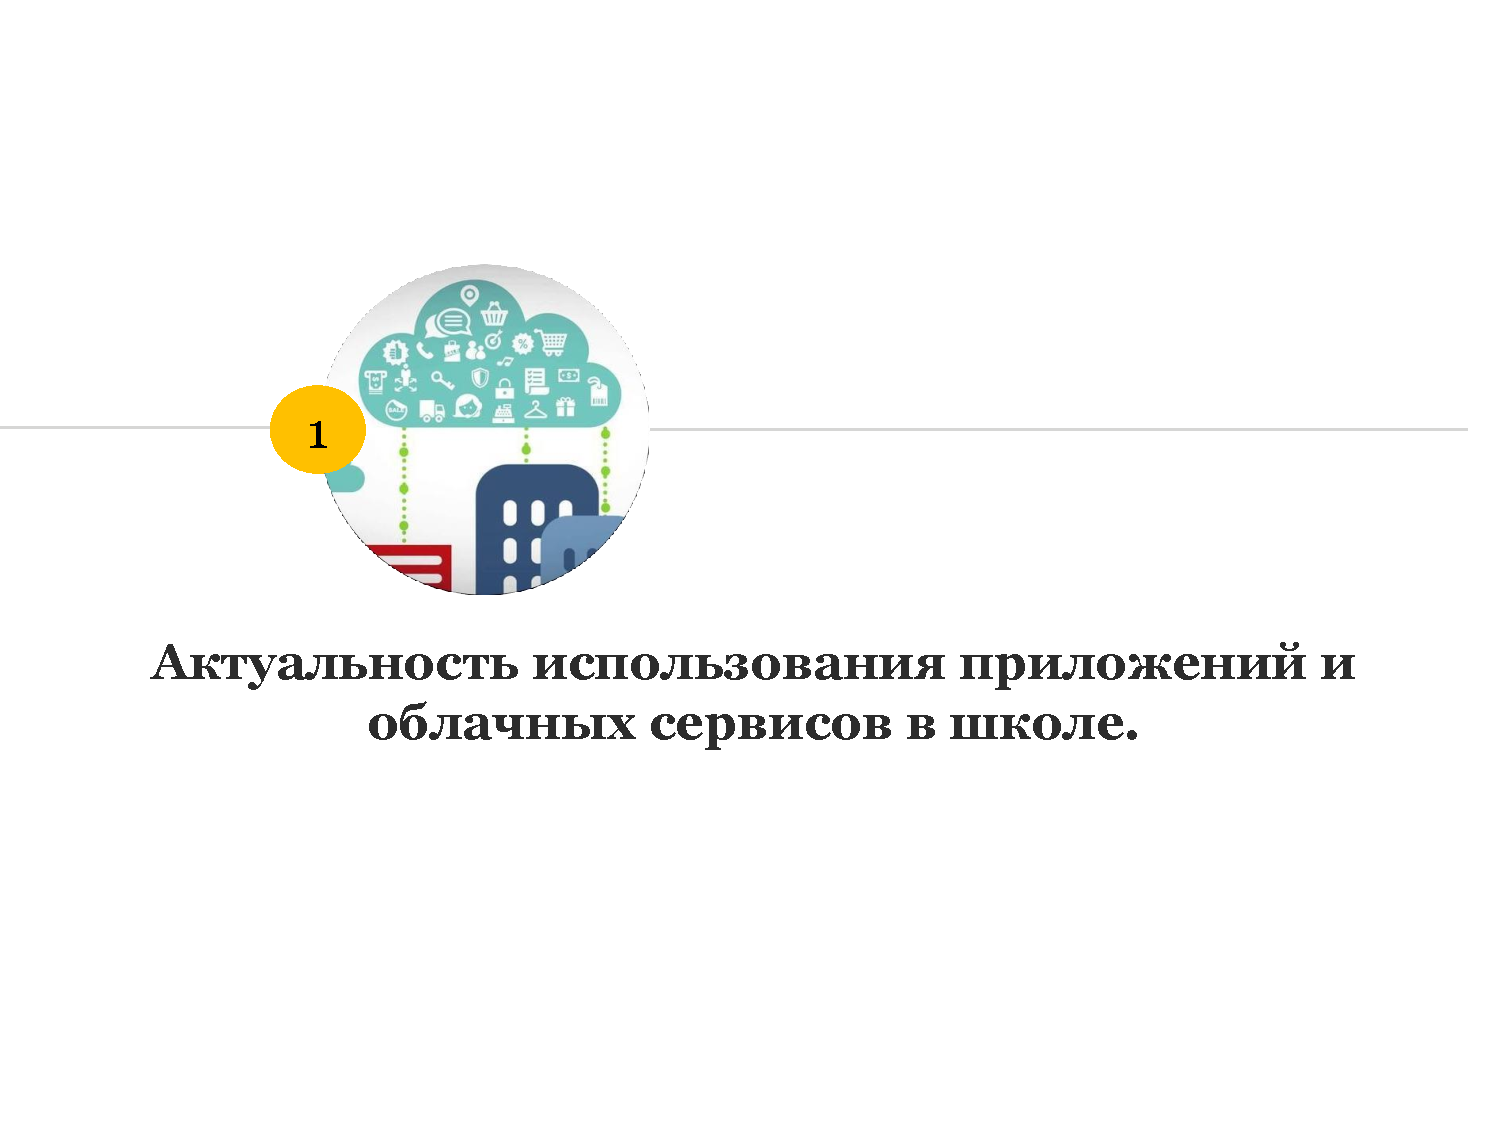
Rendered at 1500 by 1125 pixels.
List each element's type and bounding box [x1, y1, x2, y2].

picture [0, 141, 1500, 987]
